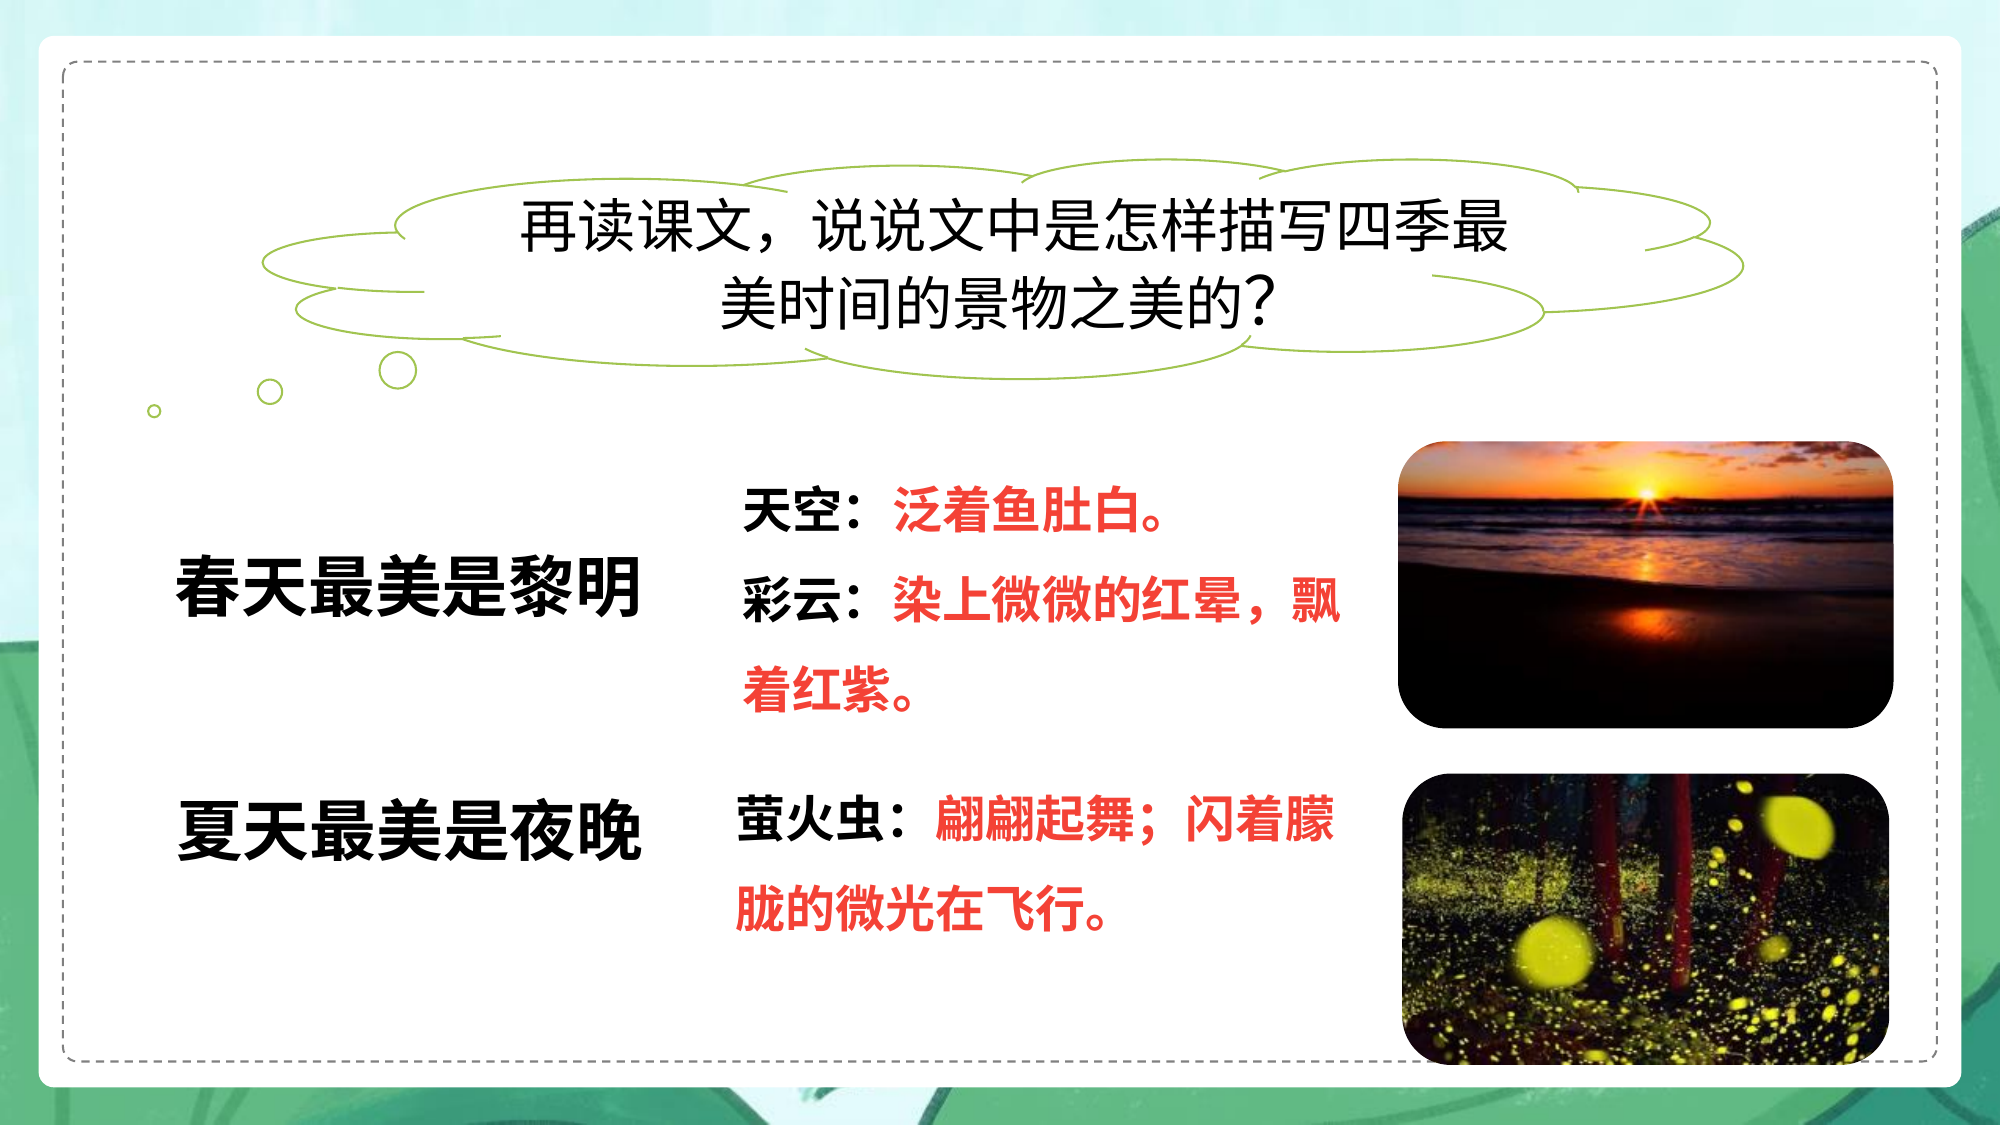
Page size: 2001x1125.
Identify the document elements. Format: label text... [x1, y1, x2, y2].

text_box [263, 158, 1743, 419]
text_box 春天最美是黎明 [47, 476, 1010, 695]
text_box 夏天最美是夜晚 [47, 707, 760, 951]
picture [0, 0, 2000, 1125]
text_box 萤火虫：翩翩起舞；闪着朦胧的微光在飞行。 [720, 750, 1359, 946]
text_box 天空：泛着鱼肚白。 彩云：染上微微的红晕，飘着红紫。 [727, 441, 1384, 727]
